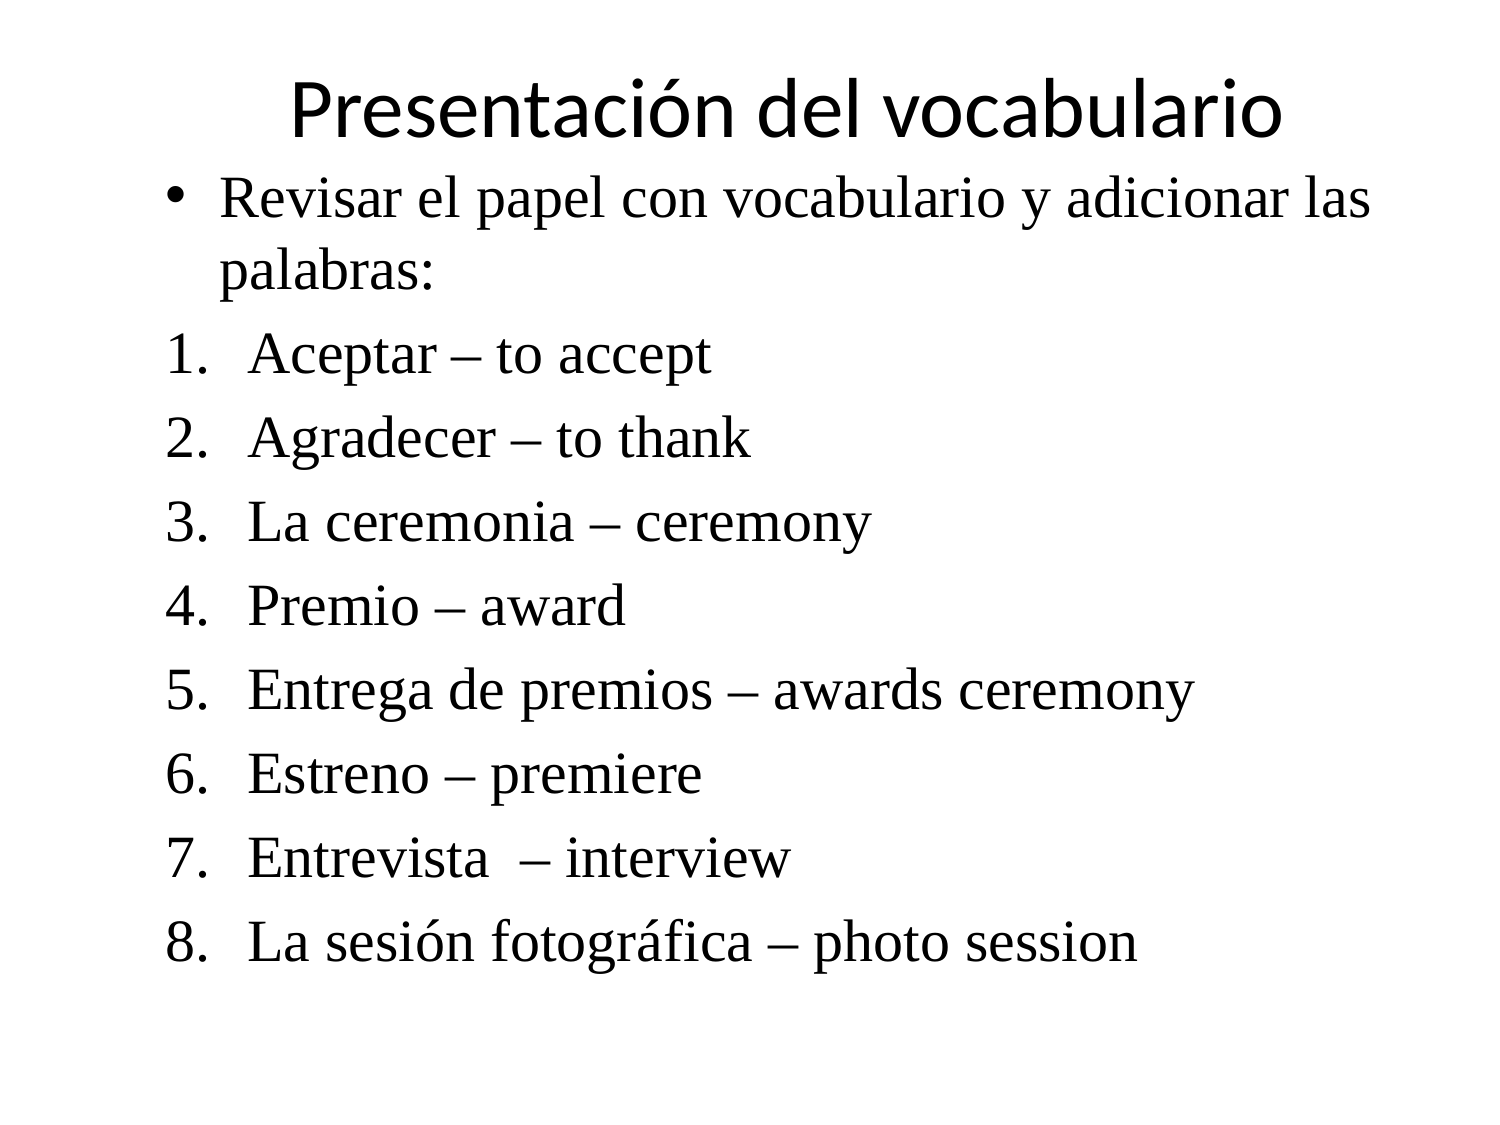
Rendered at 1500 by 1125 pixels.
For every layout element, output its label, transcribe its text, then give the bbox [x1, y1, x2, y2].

list Revisar el papel con vocabulario y adicionar las palabras: Aceptar – to accept Agradecer – to thank La ceremonia – ceremony Premio – award Entrega de premios – awards ceremony Estreno – premiere Entrevista – interview La sesión fotográfica – photo session [150, 149, 1425, 988]
title Presentación del vocabulario [150, 45, 1425, 149]
